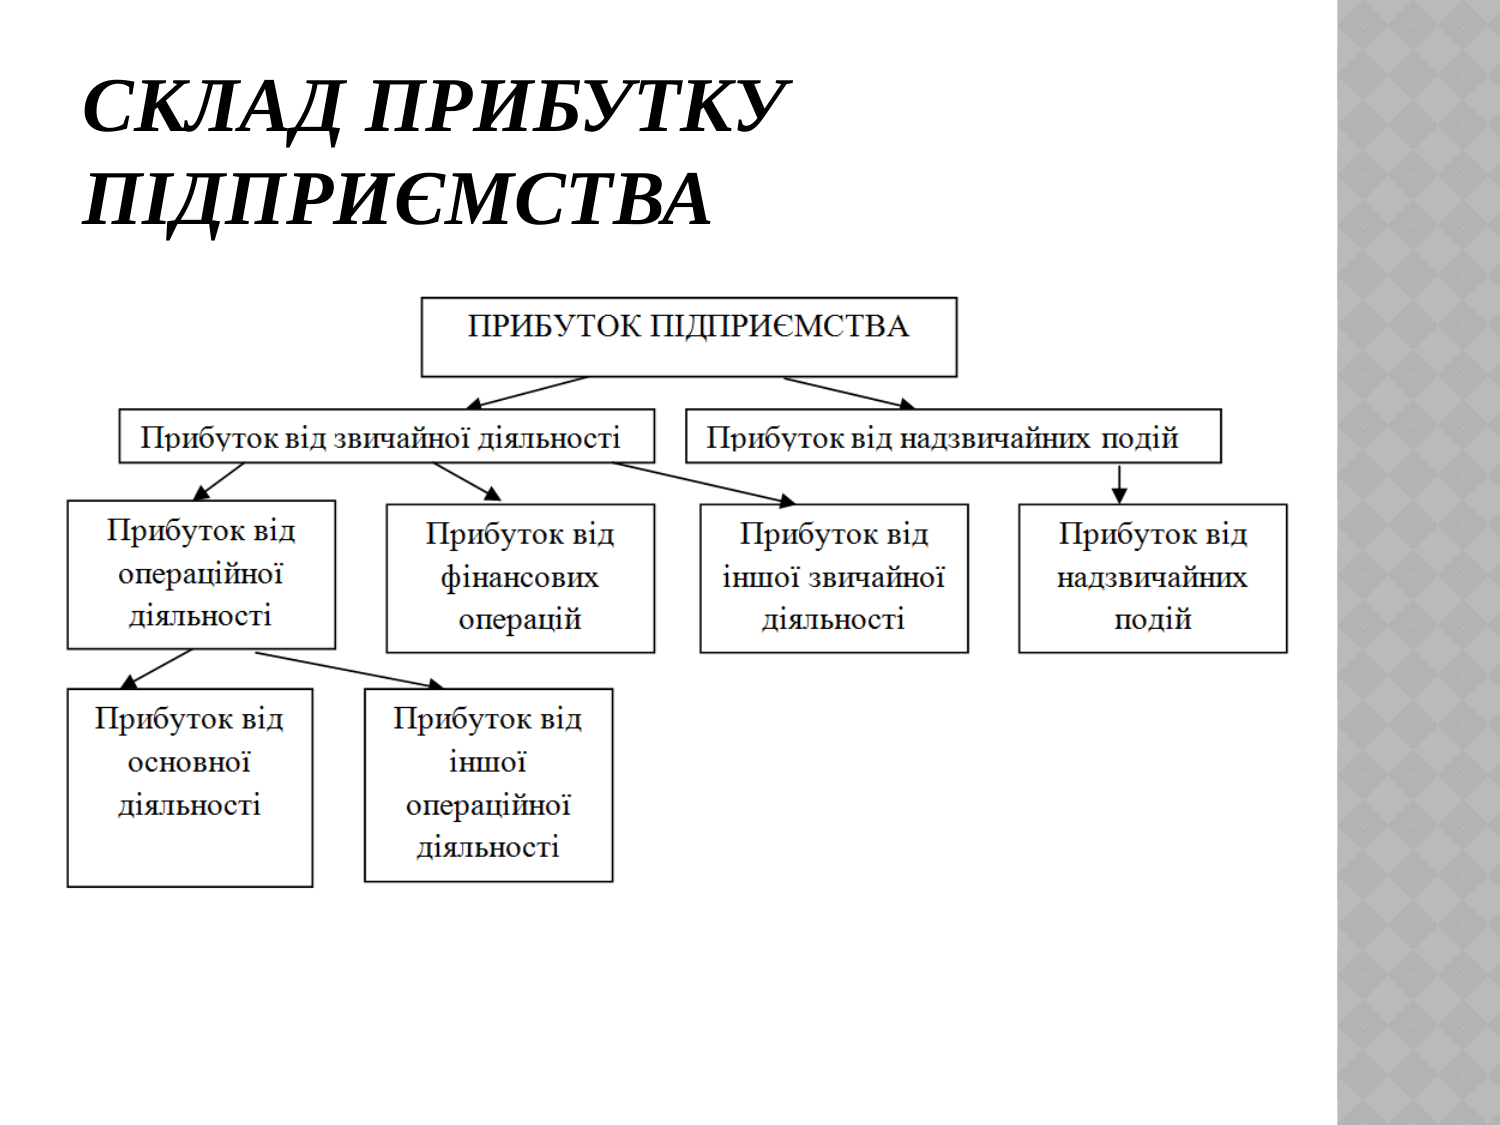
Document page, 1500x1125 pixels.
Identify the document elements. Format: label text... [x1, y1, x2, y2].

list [40, 290, 1312, 894]
title Склад прибутку підприємства [75, 52, 1263, 240]
table_cell 0 [1337, 0, 1500, 1125]
